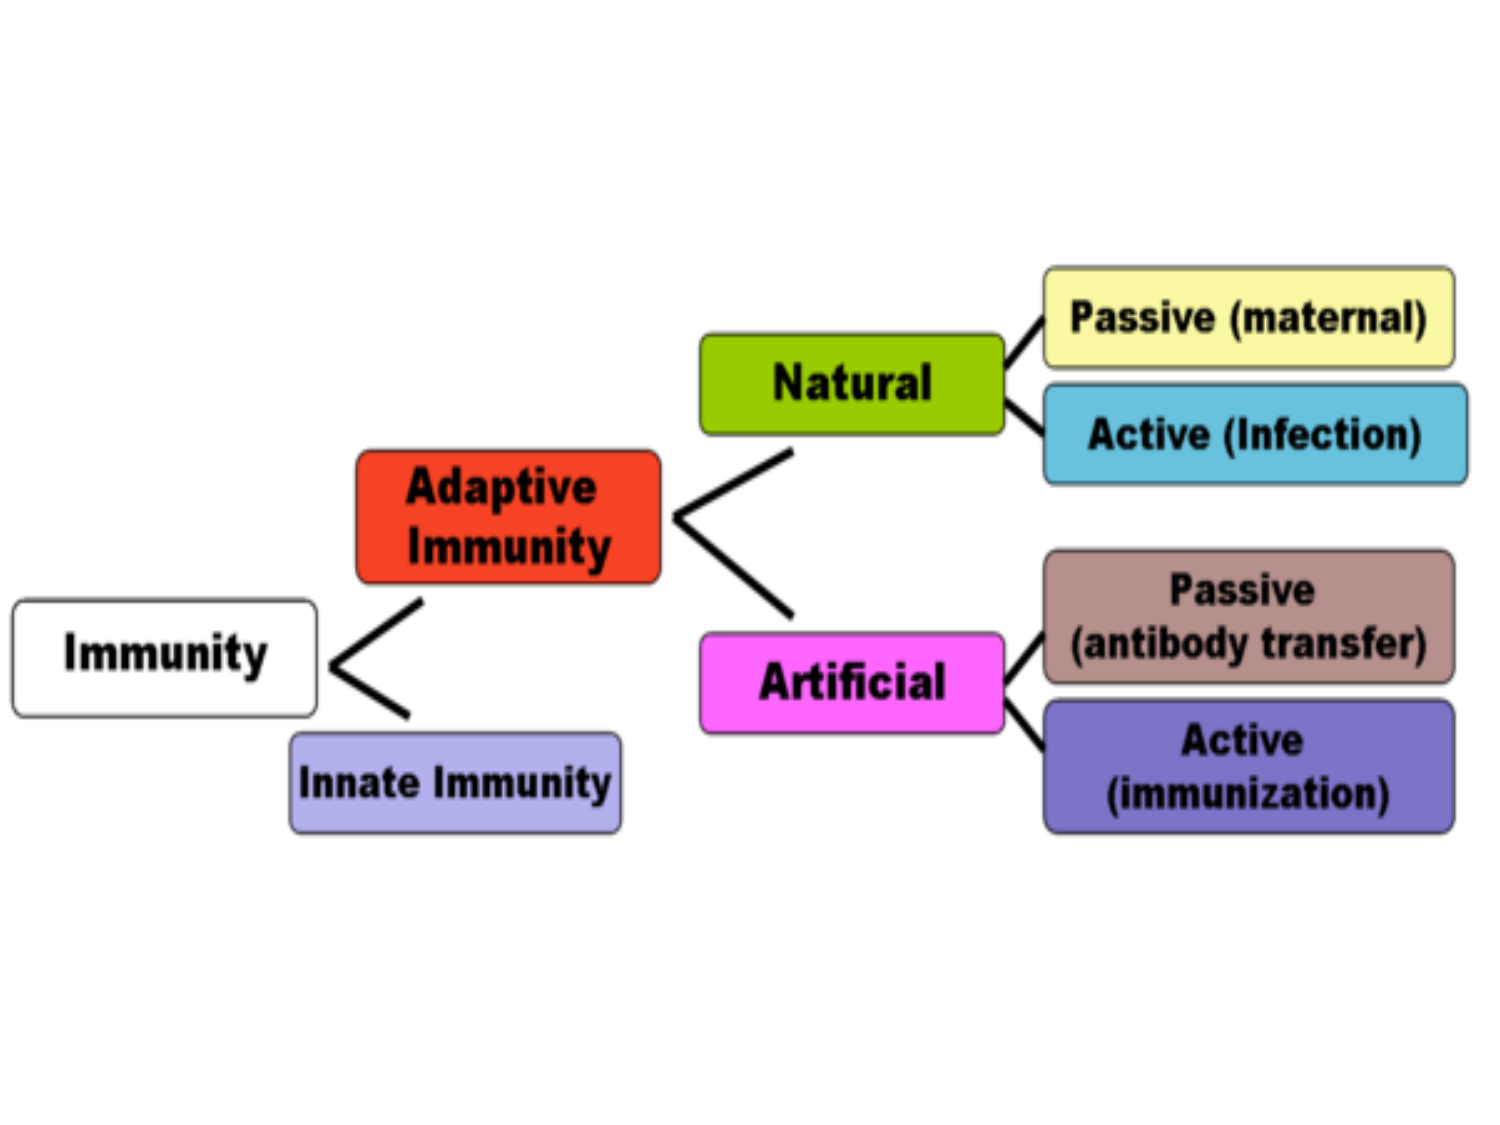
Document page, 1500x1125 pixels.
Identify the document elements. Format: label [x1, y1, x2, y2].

list [0, 219, 1494, 918]
